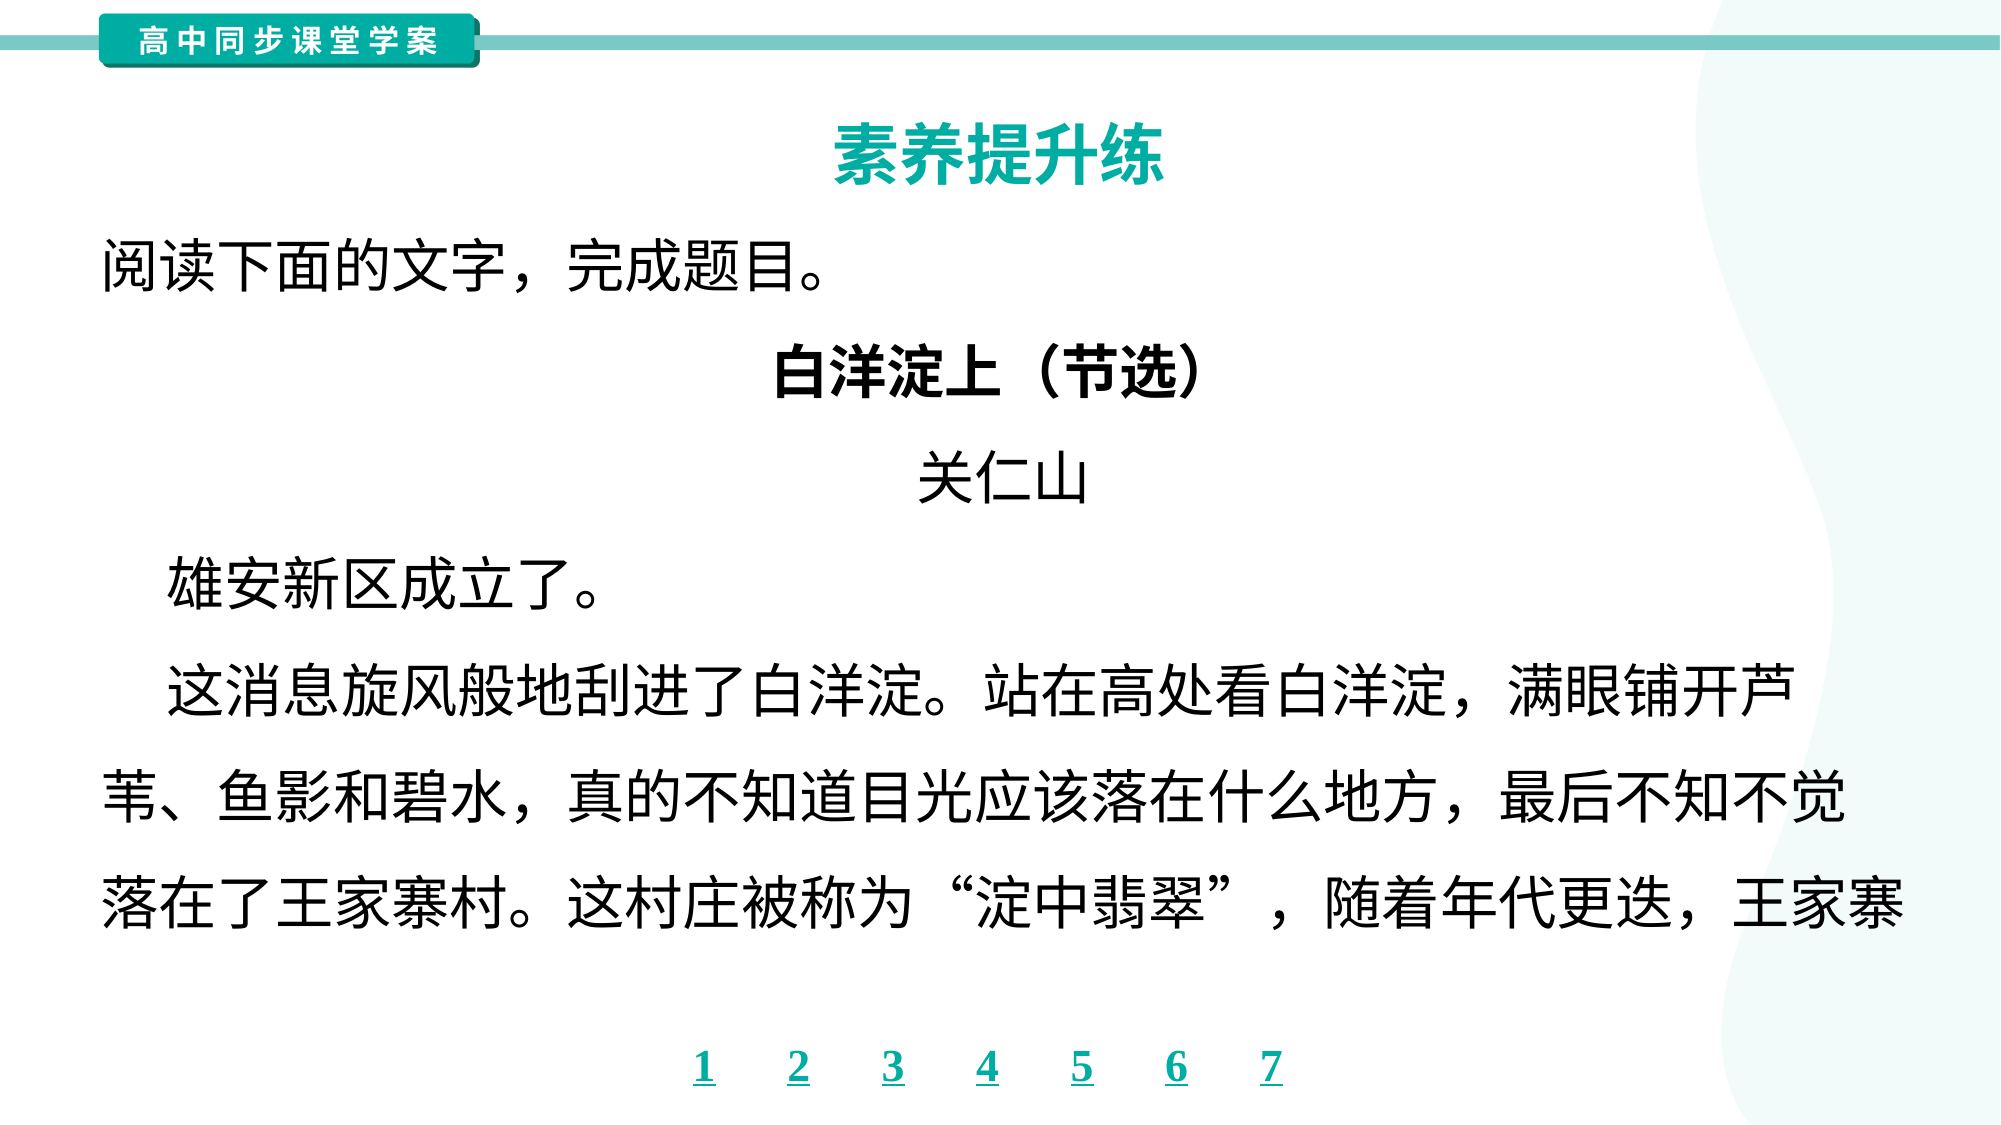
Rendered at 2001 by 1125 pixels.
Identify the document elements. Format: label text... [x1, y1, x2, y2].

text_box 素养提升练 [100, 76, 1899, 254]
picture [0, 0, 2000, 1125]
